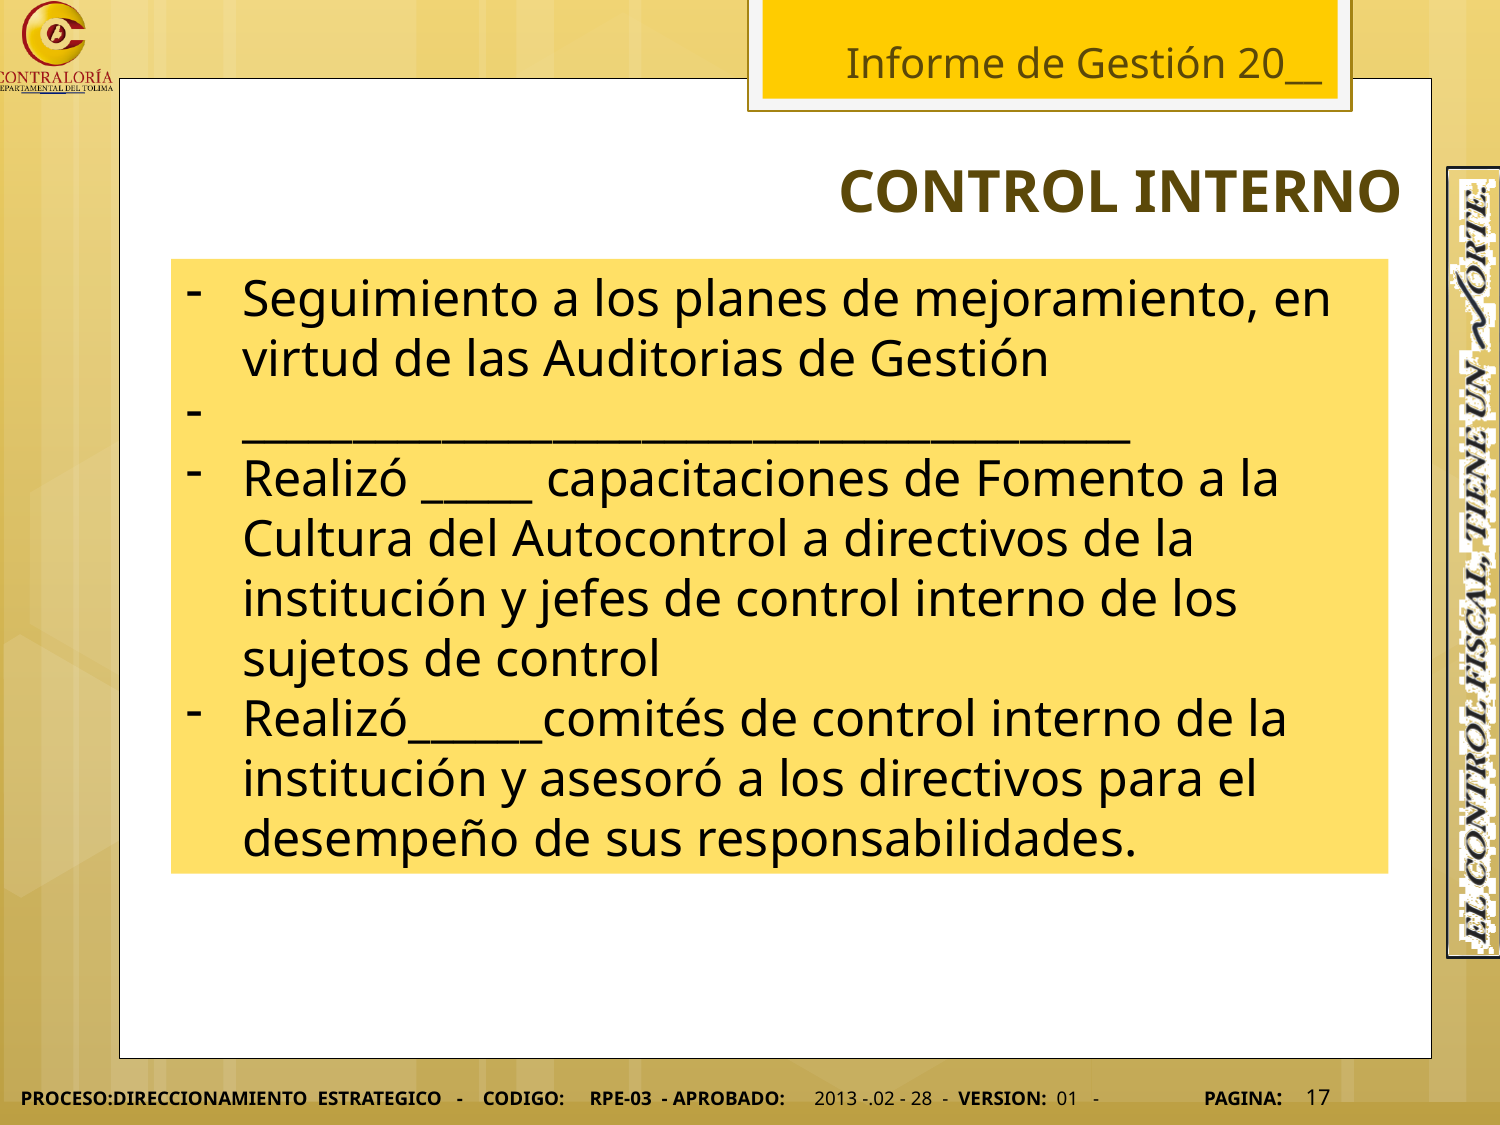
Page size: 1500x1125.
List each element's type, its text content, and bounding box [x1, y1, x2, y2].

picture [1446, 166, 1500, 959]
title CONTROL INTERNO [265, 137, 1418, 232]
picture [0, 1, 113, 94]
text_box Seguimiento a los planes de mejoramiento, en virtud de las Auditorias de Gestión ________________________________________ Realizó _____ capacitaciones de Fomento a la Cultura del Autocontrol a directivos de la institución y jefes de control interno de los sujetos de control Realizó______comités de control interno de la institución y asesoró a los directivos para el desempeño de sus responsabilidades. [171, 258, 1389, 874]
